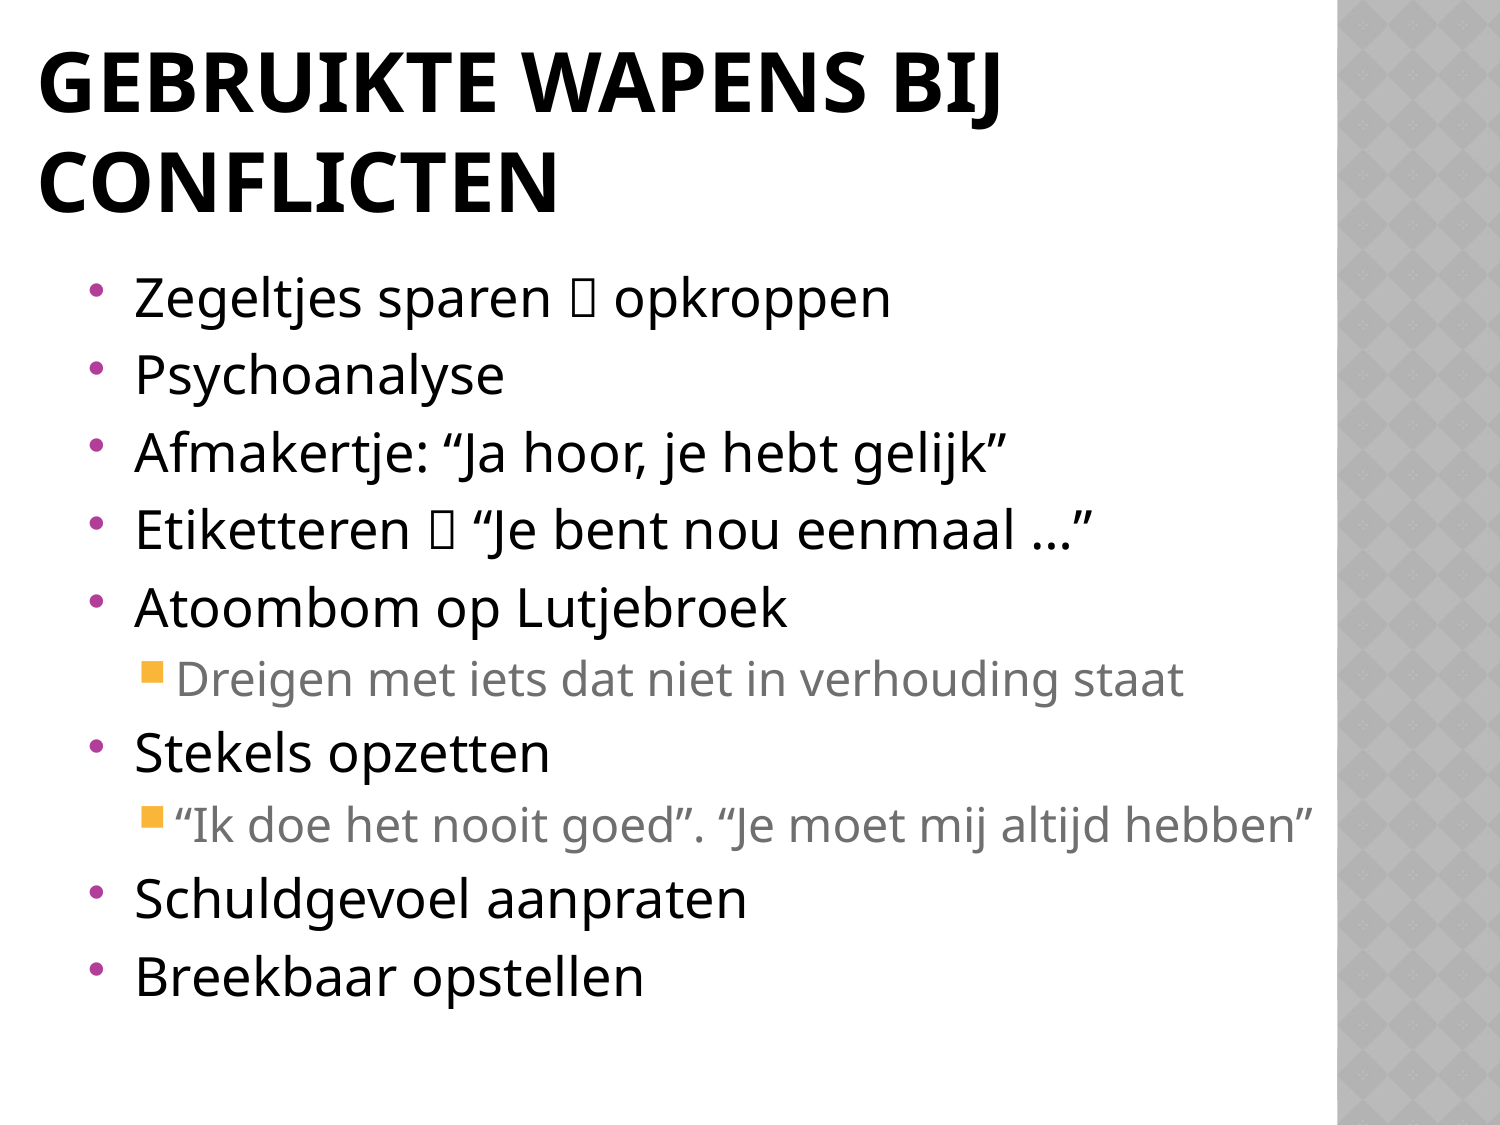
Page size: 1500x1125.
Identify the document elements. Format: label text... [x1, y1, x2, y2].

title Gebruikte wapens bij conflicten [29, 0, 1500, 230]
list Zegeltjes sparen  opkroppen Psychoanalyse Afmakertje: “Ja hoor, je hebt gelijk” Etiketteren  “Je bent nou eenmaal …” Atoombom op Lutjebroek Dreigen met iets dat niet in verhouding staat Stekels opzetten “Ik doe het nooit goed”. “Je moet mij altijd hebben” Schuldgevoel aanpraten Breekbaar opstellen [75, 255, 1425, 1059]
